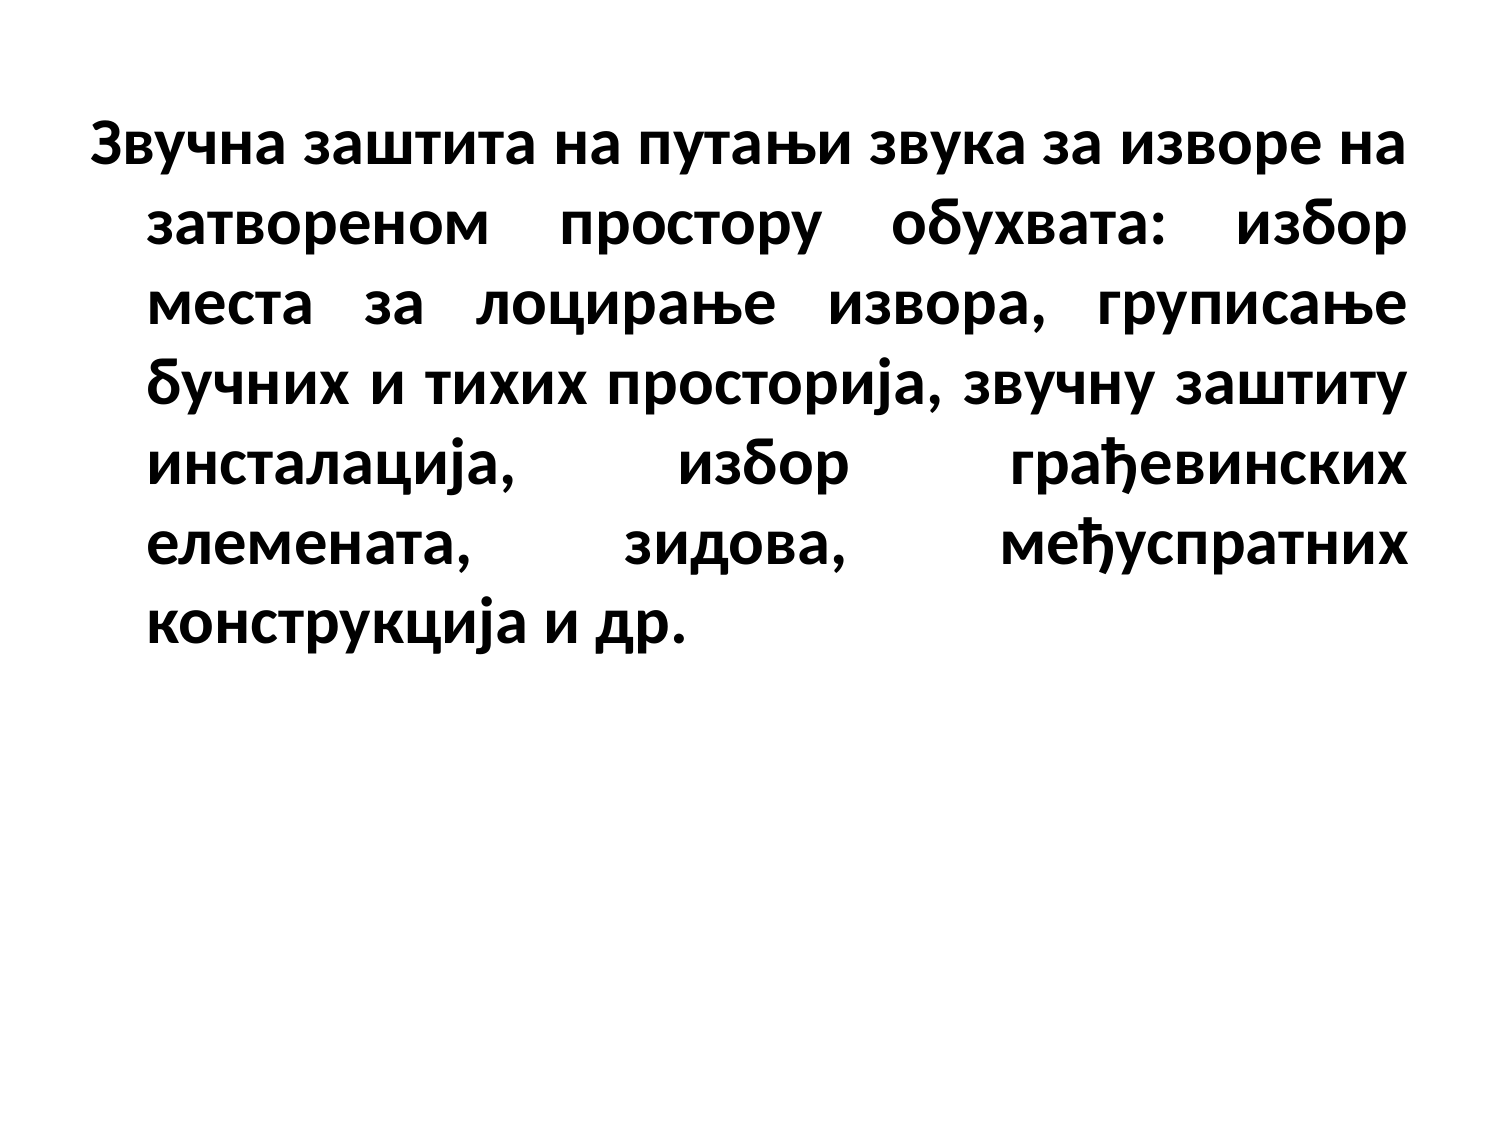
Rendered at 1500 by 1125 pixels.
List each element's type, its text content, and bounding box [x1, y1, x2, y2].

list Звучна заштита на путањи звука за изворе на затвореном простору обухвата: избор места за лоцирање извора, груписање бучних и тихих просторија, звучну заштиту инсталација, избор грађевинских елемената, зидова, међуспратних конструкција и др. [75, 90, 1425, 1005]
